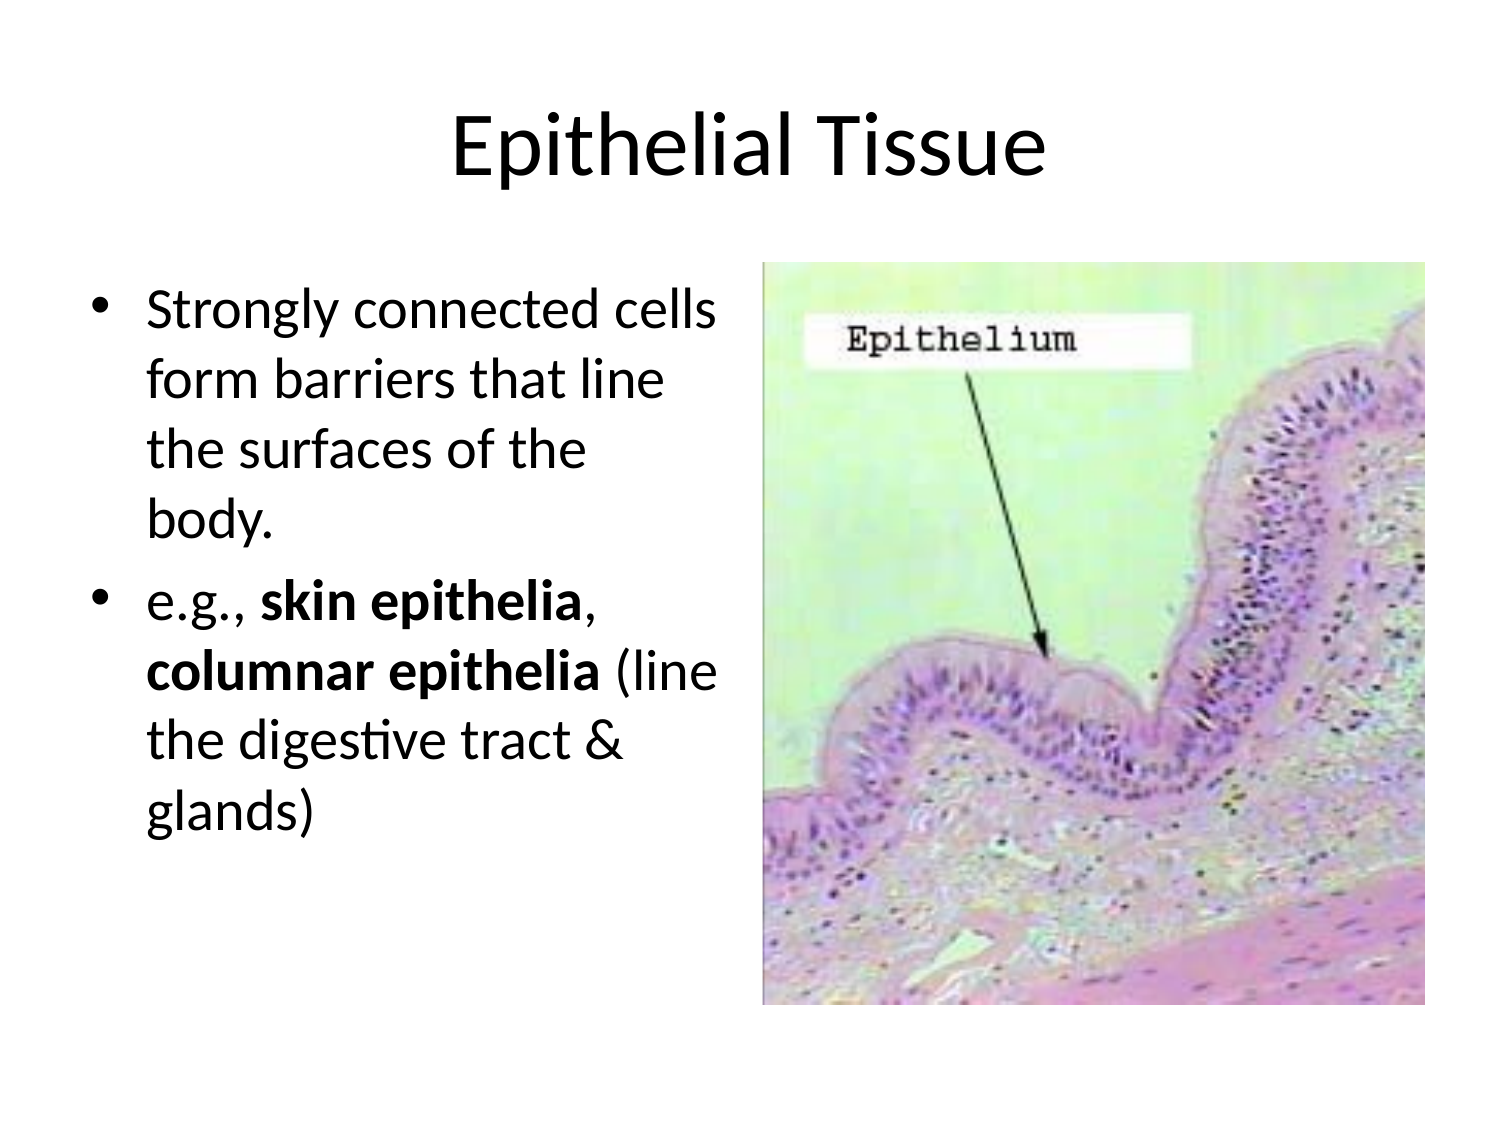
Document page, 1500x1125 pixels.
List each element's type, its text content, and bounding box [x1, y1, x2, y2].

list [762, 262, 1426, 1006]
list Strongly connected cells form barriers that line the surfaces of the body. e.g., skin epithelia, columnar epithelia (line the digestive tract & glands) [75, 262, 738, 1005]
title Epithelial Tissue [75, 45, 1425, 233]
